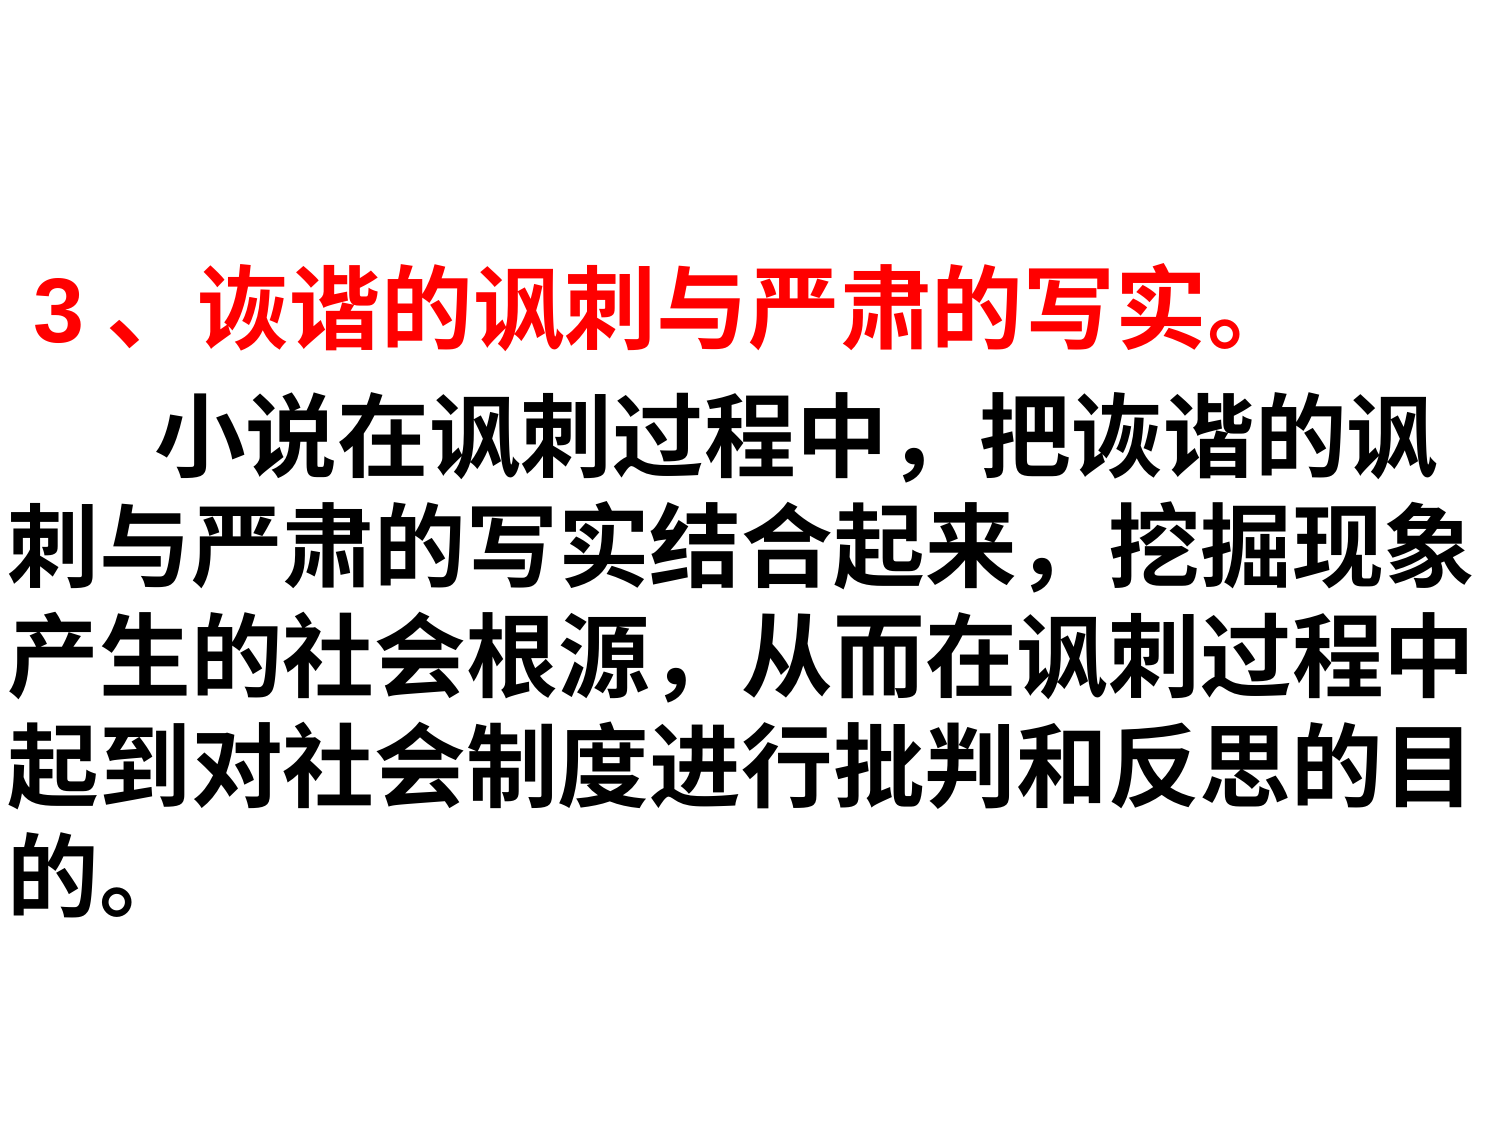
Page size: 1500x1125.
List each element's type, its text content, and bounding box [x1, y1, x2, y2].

list 3、诙谐的讽刺与严肃的写实。 小说在讽刺过程中，把诙谐的讽刺与严肃的写实结合起来，挖掘现象产生的社会根源，从而在讽刺过程中起到对社会制度进行批判和反思的目的。 [0, 0, 1500, 1125]
